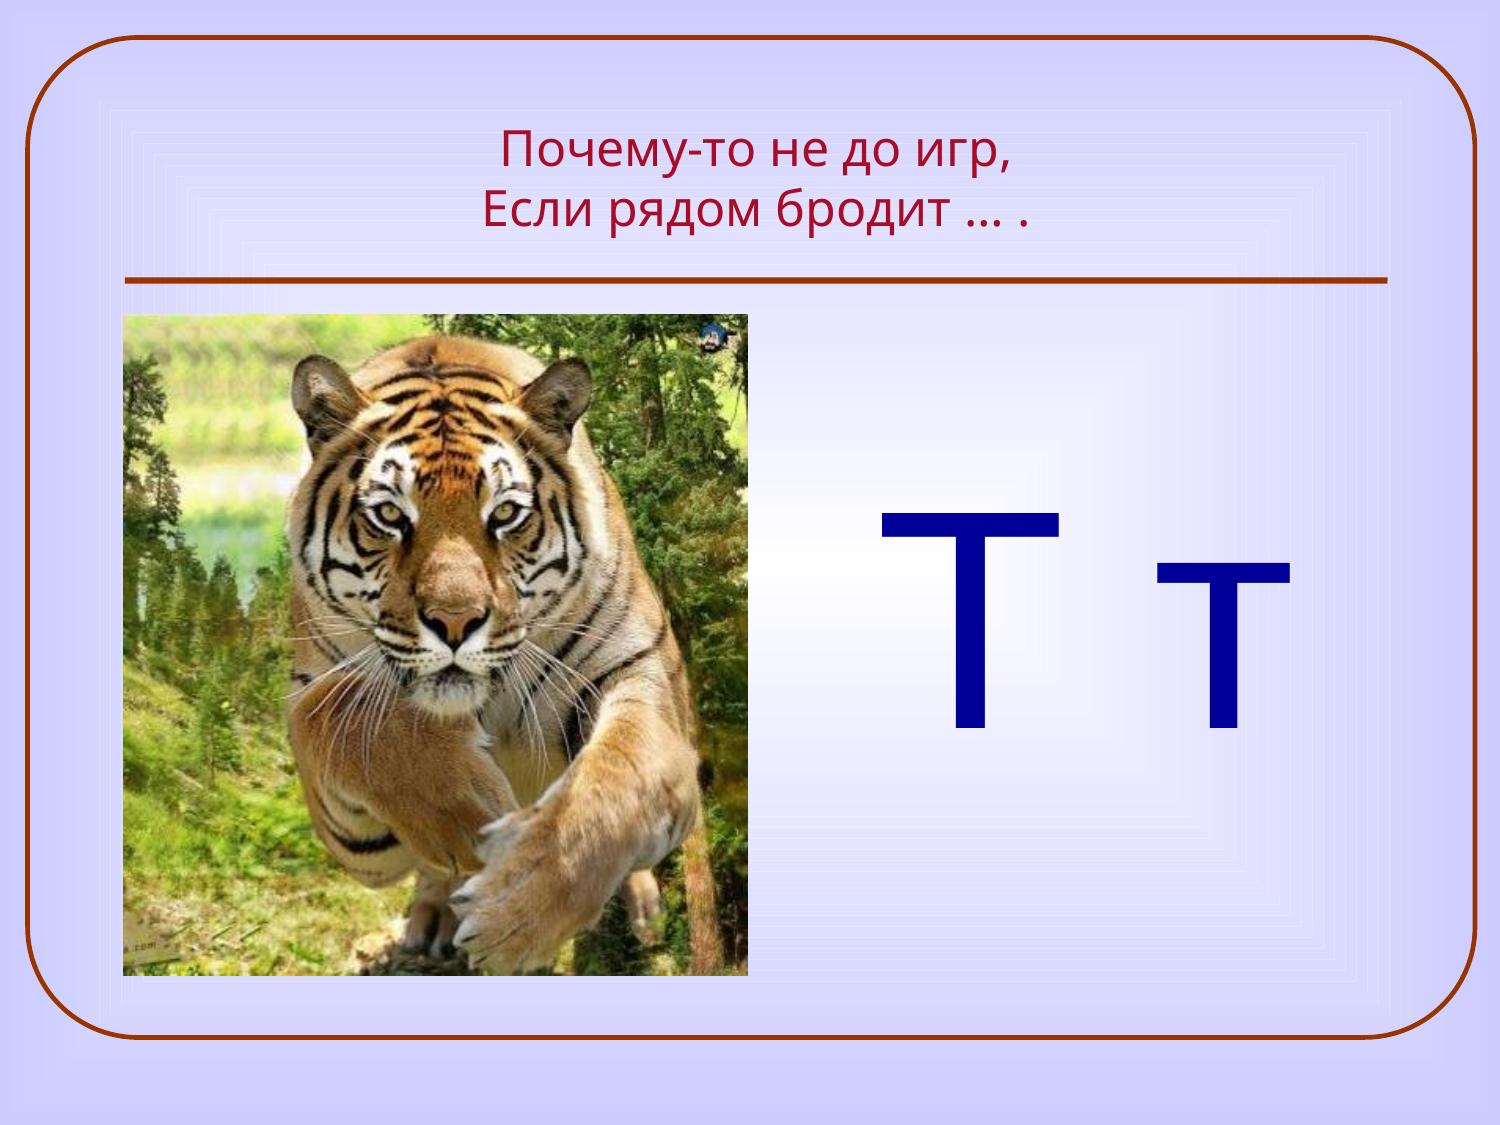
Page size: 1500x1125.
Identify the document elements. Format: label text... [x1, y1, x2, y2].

list Т т [773, 408, 1388, 976]
title Почему-то не до игр, Если рядом бродит … . [124, 87, 1388, 244]
picture [123, 314, 748, 977]
